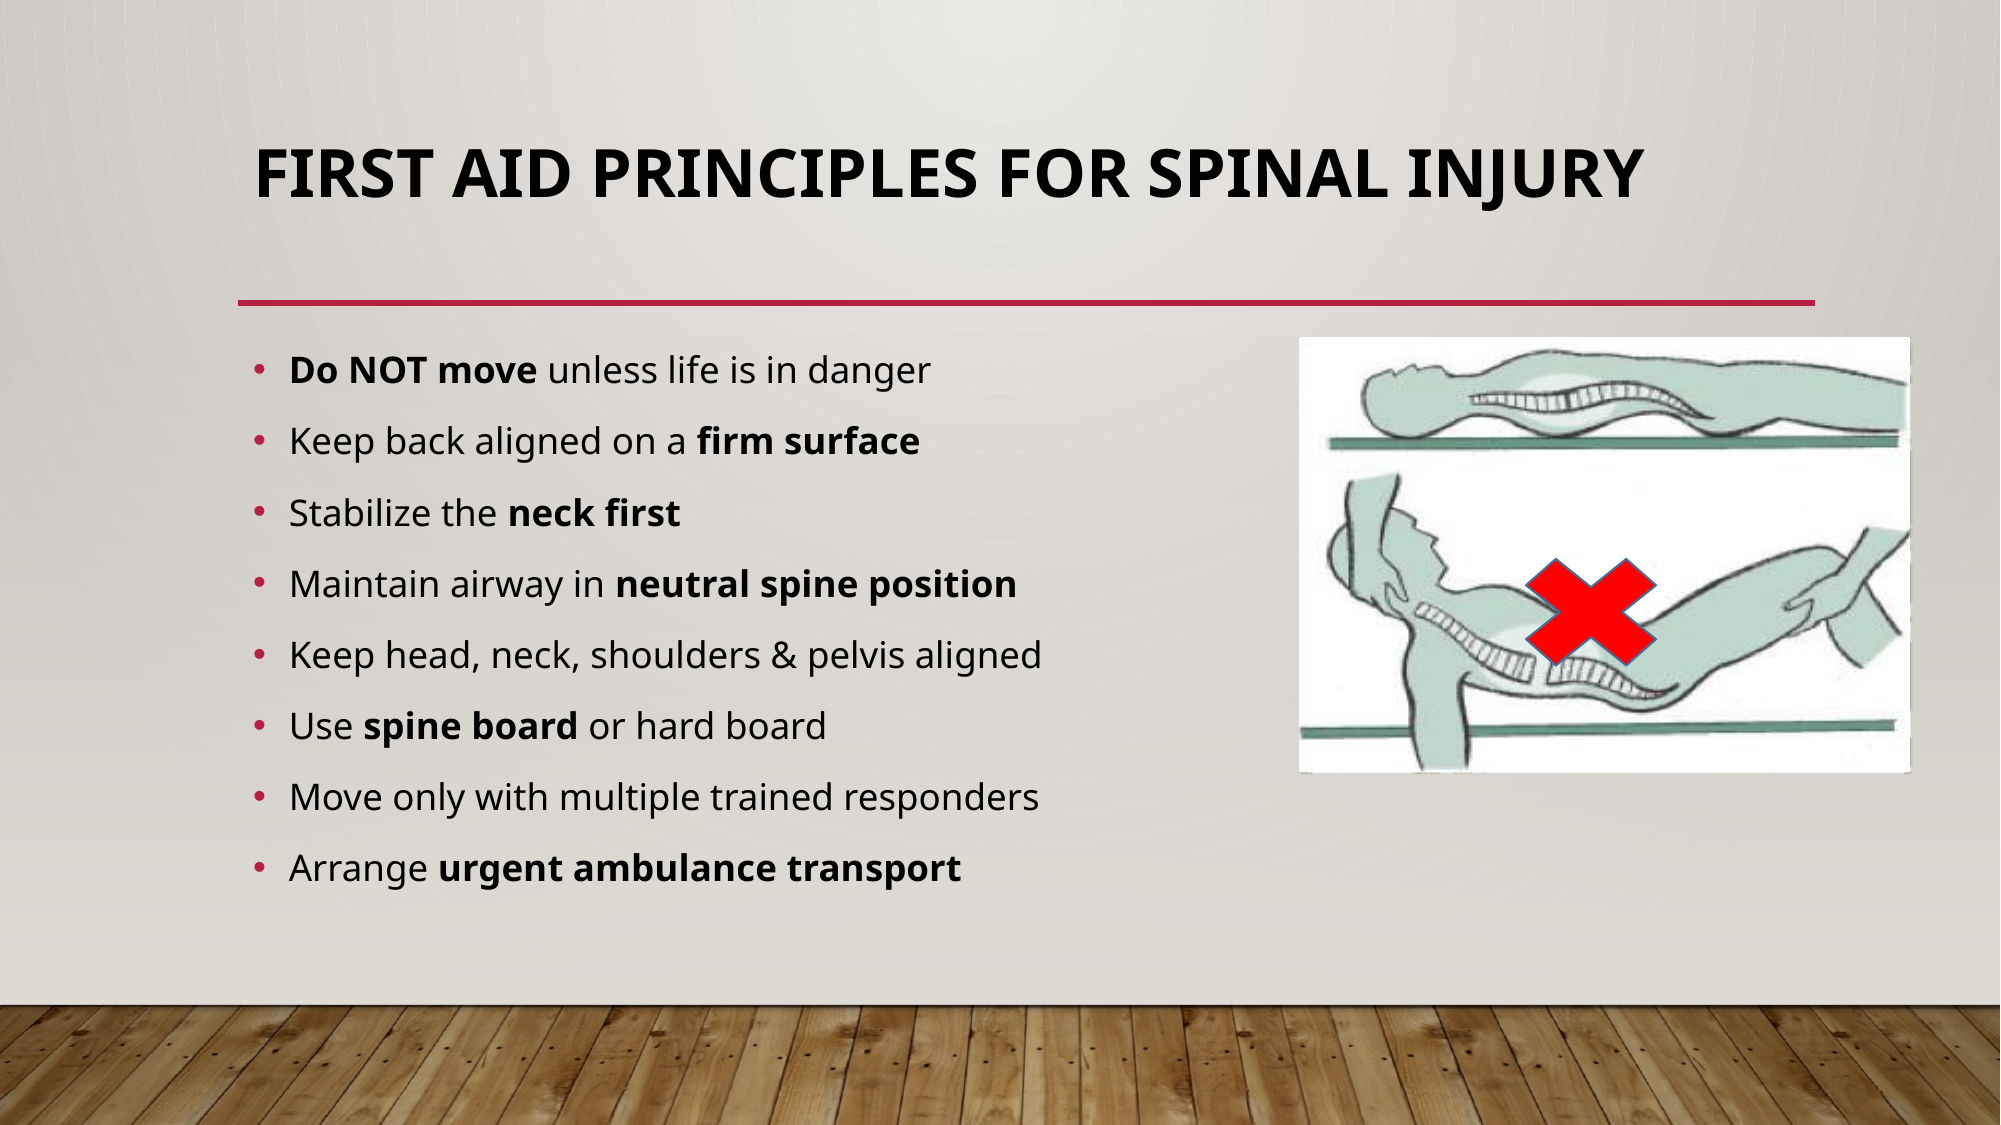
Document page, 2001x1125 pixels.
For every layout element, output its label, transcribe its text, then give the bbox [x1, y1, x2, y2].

title First Aid Principles for Spinal Injury [238, 131, 1814, 305]
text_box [1299, 337, 1913, 776]
list Do NOT move unless life is in danger Keep back aligned on a firm surface Stabilize the neck first Maintain airway in neutral spine position Keep head, neck, shoulders & pelvis aligned Use spine board or hard board Move only with multiple trained responders Arrange urgent ambulance transport [238, 330, 1814, 897]
picture [0, 1005, 2000, 1125]
